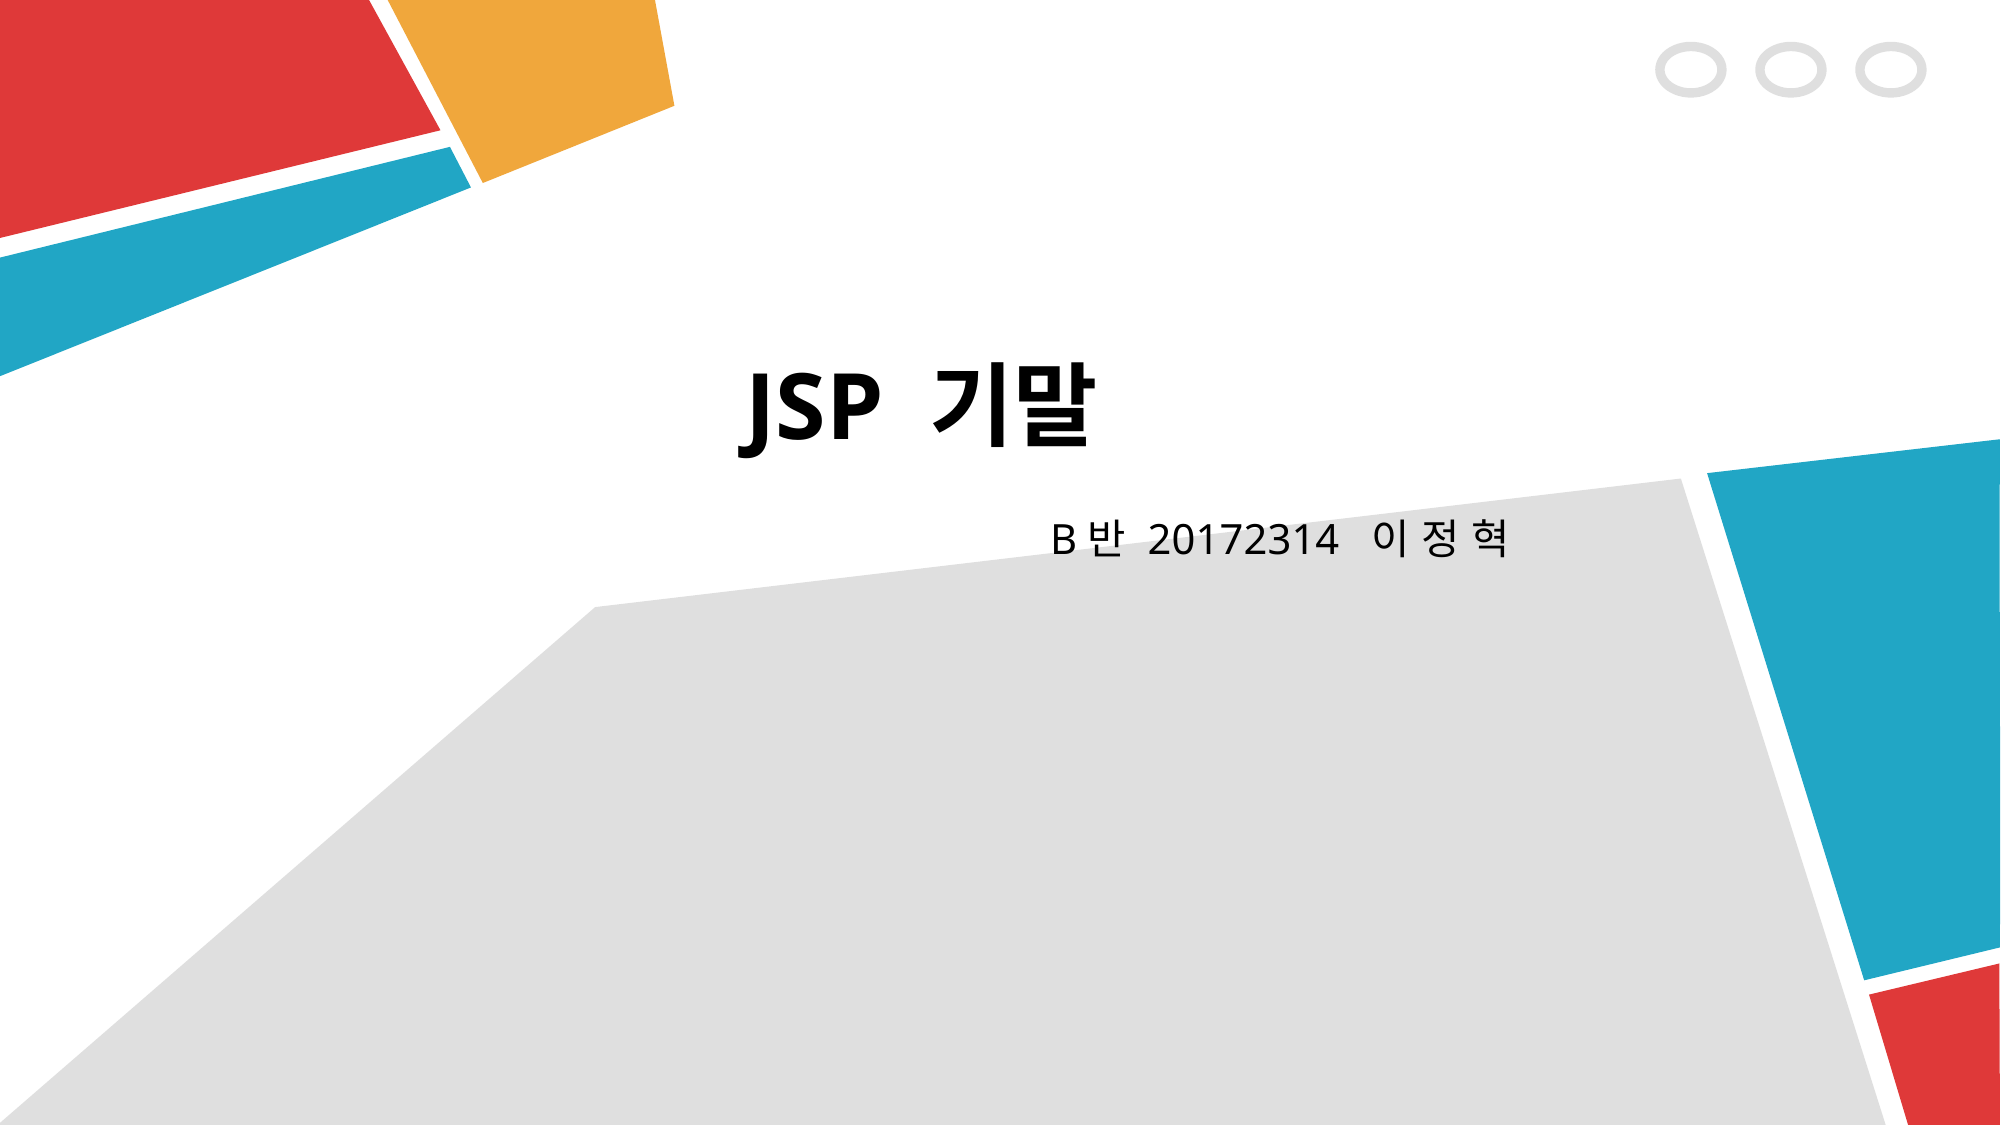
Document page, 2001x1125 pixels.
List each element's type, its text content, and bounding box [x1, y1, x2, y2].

subtitle B반 20172314 이 정 혁 [576, 505, 1985, 604]
title JSP 기말 [85, 315, 1786, 491]
